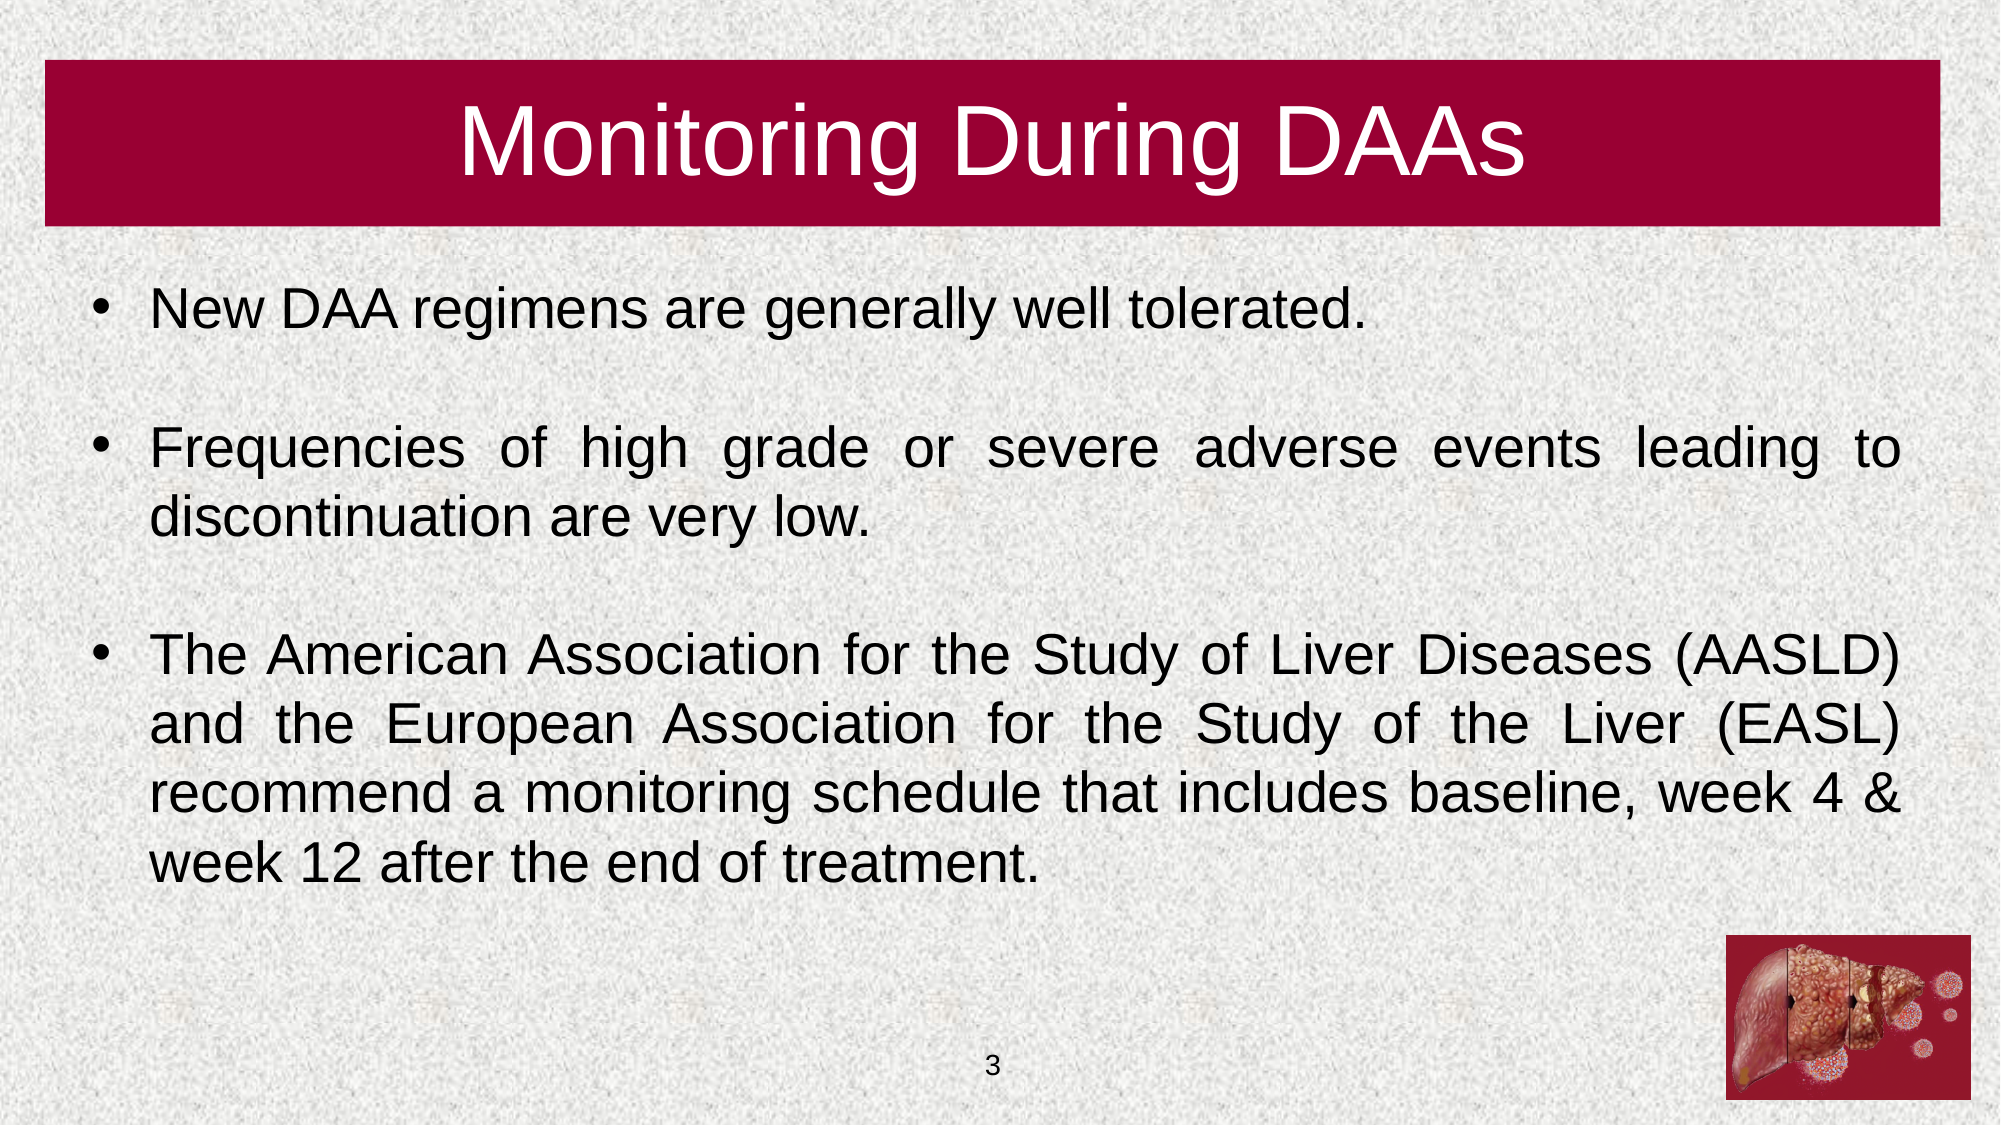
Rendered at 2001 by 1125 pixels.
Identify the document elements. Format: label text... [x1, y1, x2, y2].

list New DAA regimens are generally well tolerated. Frequencies of high grade or severe adverse events leading to discontinuation are very low. The American Association for the Study of Liver Diseases (AASLD) and the European Association for the Study of the Liver (EASL) recommend a monitoring schedule that includes baseline, week 4 & week 12 after the end of treatment. [76, 263, 1920, 906]
slide_number 3 [964, 1024, 1022, 1104]
picture [0, 0, 2001, 1125]
text_box Monitoring During DAAs [45, 59, 1941, 227]
